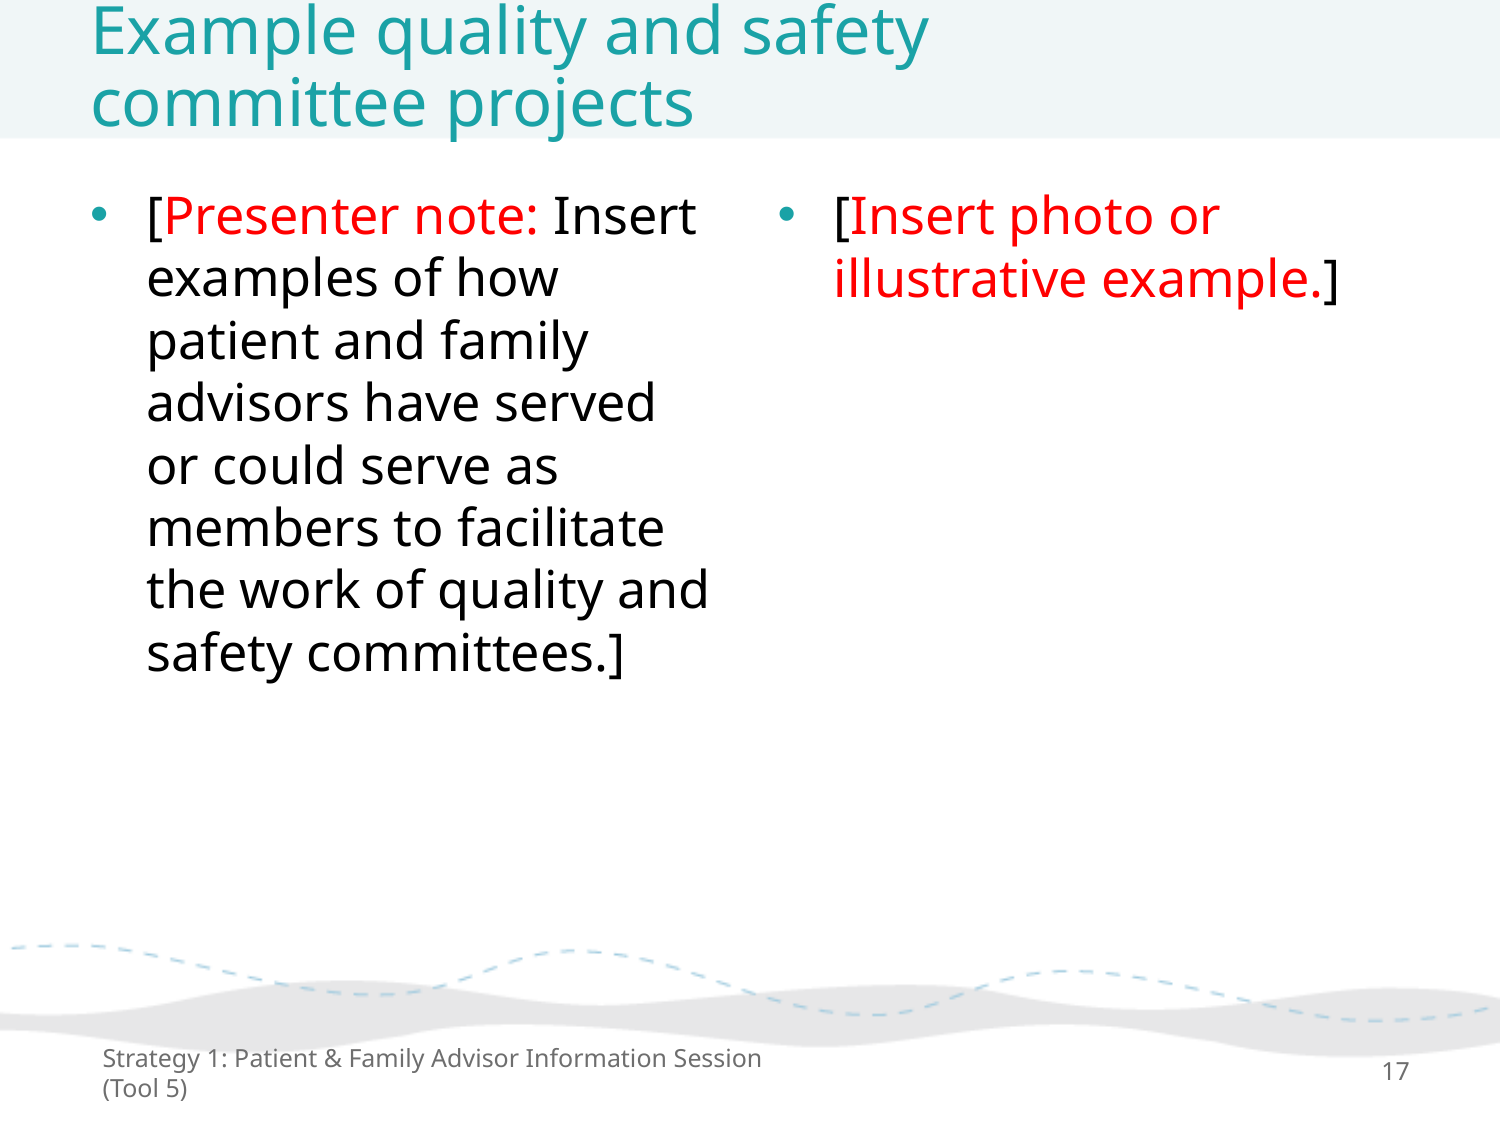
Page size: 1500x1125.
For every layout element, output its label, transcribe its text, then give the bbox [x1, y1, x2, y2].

picture [0, 0, 1500, 1125]
title Example quality and safety committee projects [75, 0, 1225, 138]
slide_number 17 [1074, 1042, 1425, 1103]
list [Presenter note: Insert examples of how patient and family advisors have served or could serve as members to facilitate the work of quality and safety committees.] [75, 174, 738, 918]
list [Insert photo or illustrative example.] [762, 174, 1425, 918]
footer Strategy 1: Patient & Family Advisor Information Session (Tool 5) [87, 1042, 800, 1103]
